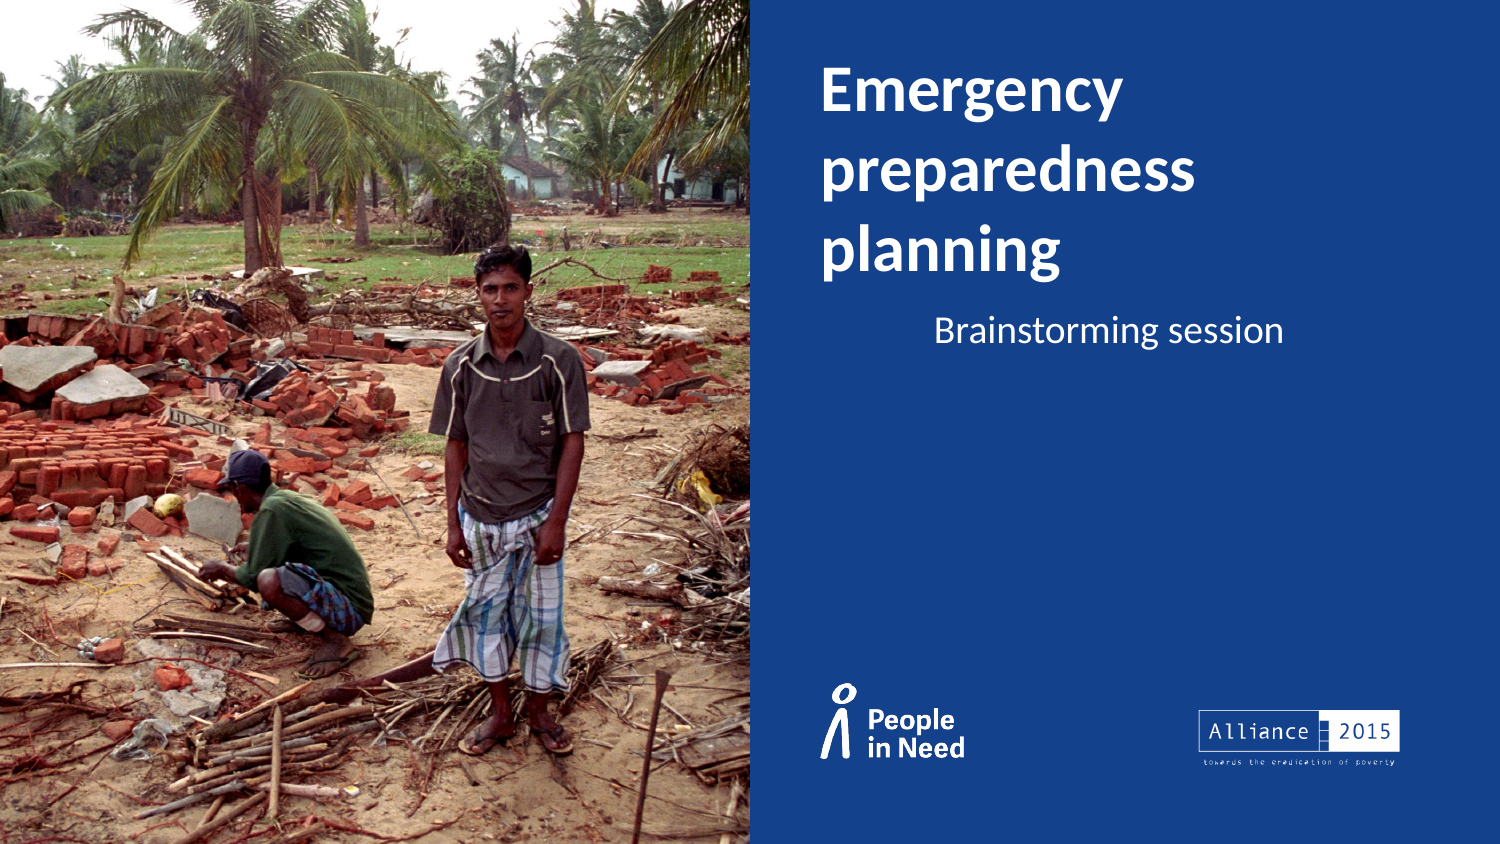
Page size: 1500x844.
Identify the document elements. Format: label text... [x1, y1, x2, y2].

title Emergency preparedness planning [820, 45, 1397, 162]
subtitle Brainstorming session [821, 303, 1398, 589]
picture [0, 0, 750, 844]
picture [820, 683, 964, 759]
picture [1198, 710, 1400, 766]
